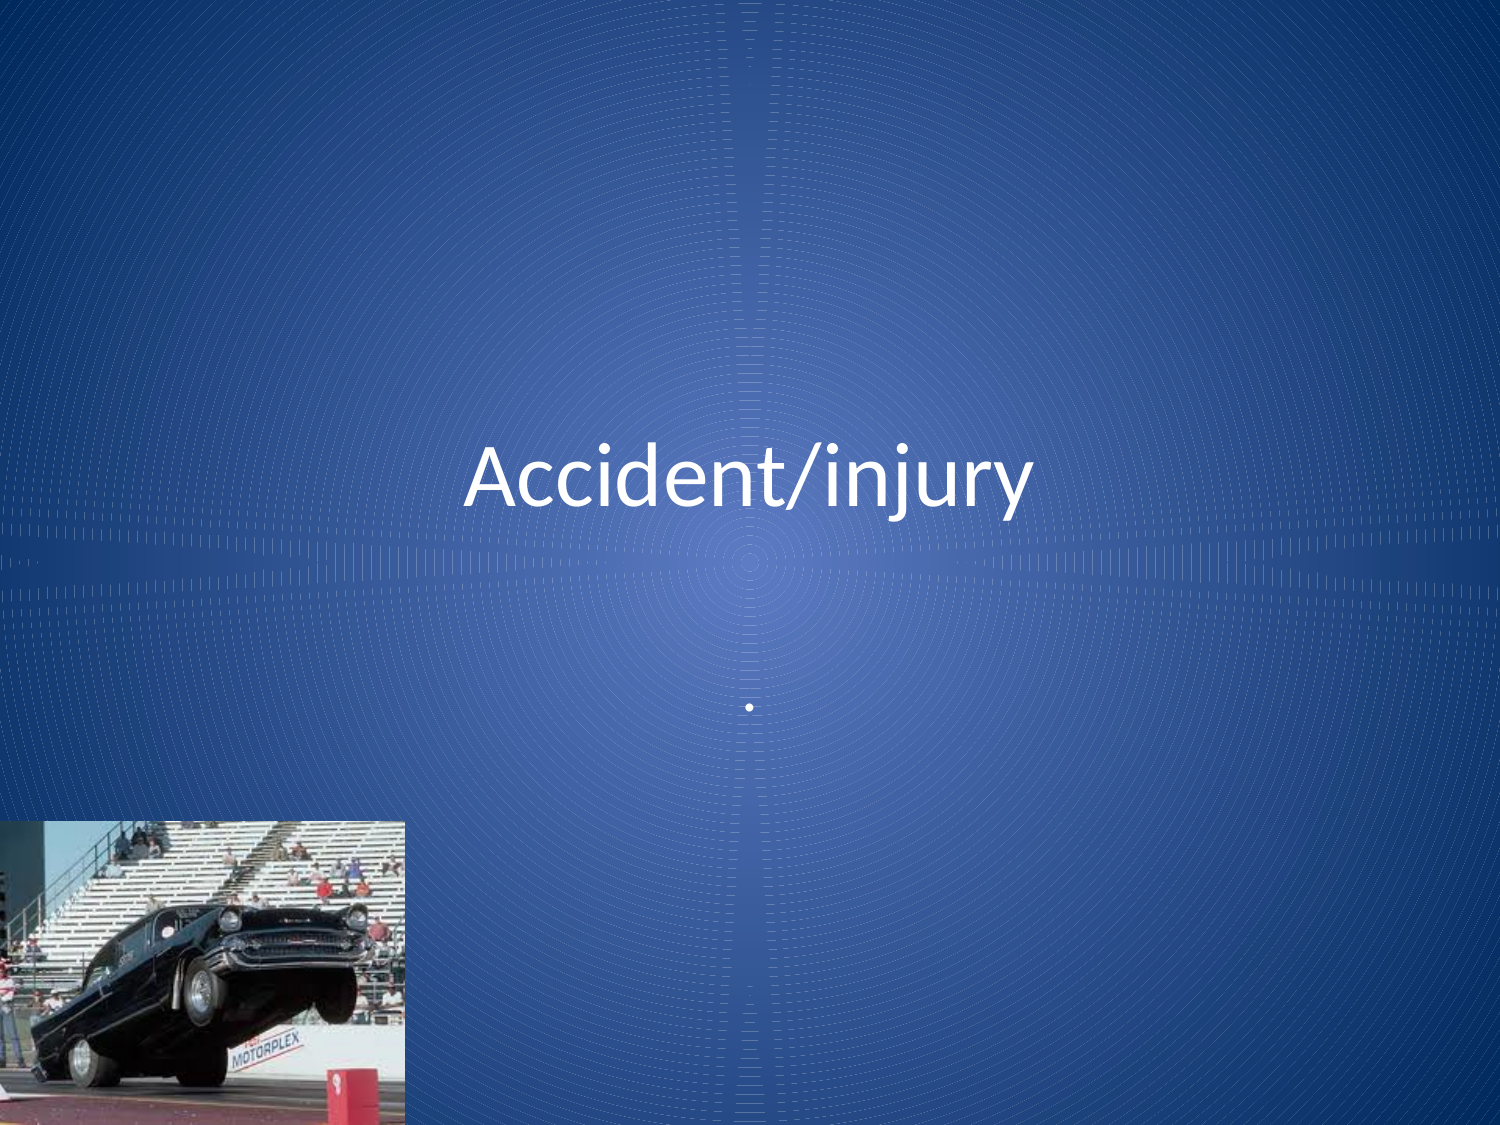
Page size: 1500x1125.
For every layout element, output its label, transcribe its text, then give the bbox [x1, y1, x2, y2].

subtitle . [225, 637, 1275, 925]
title Accident/injury [112, 349, 1388, 591]
picture [0, 821, 405, 1125]
